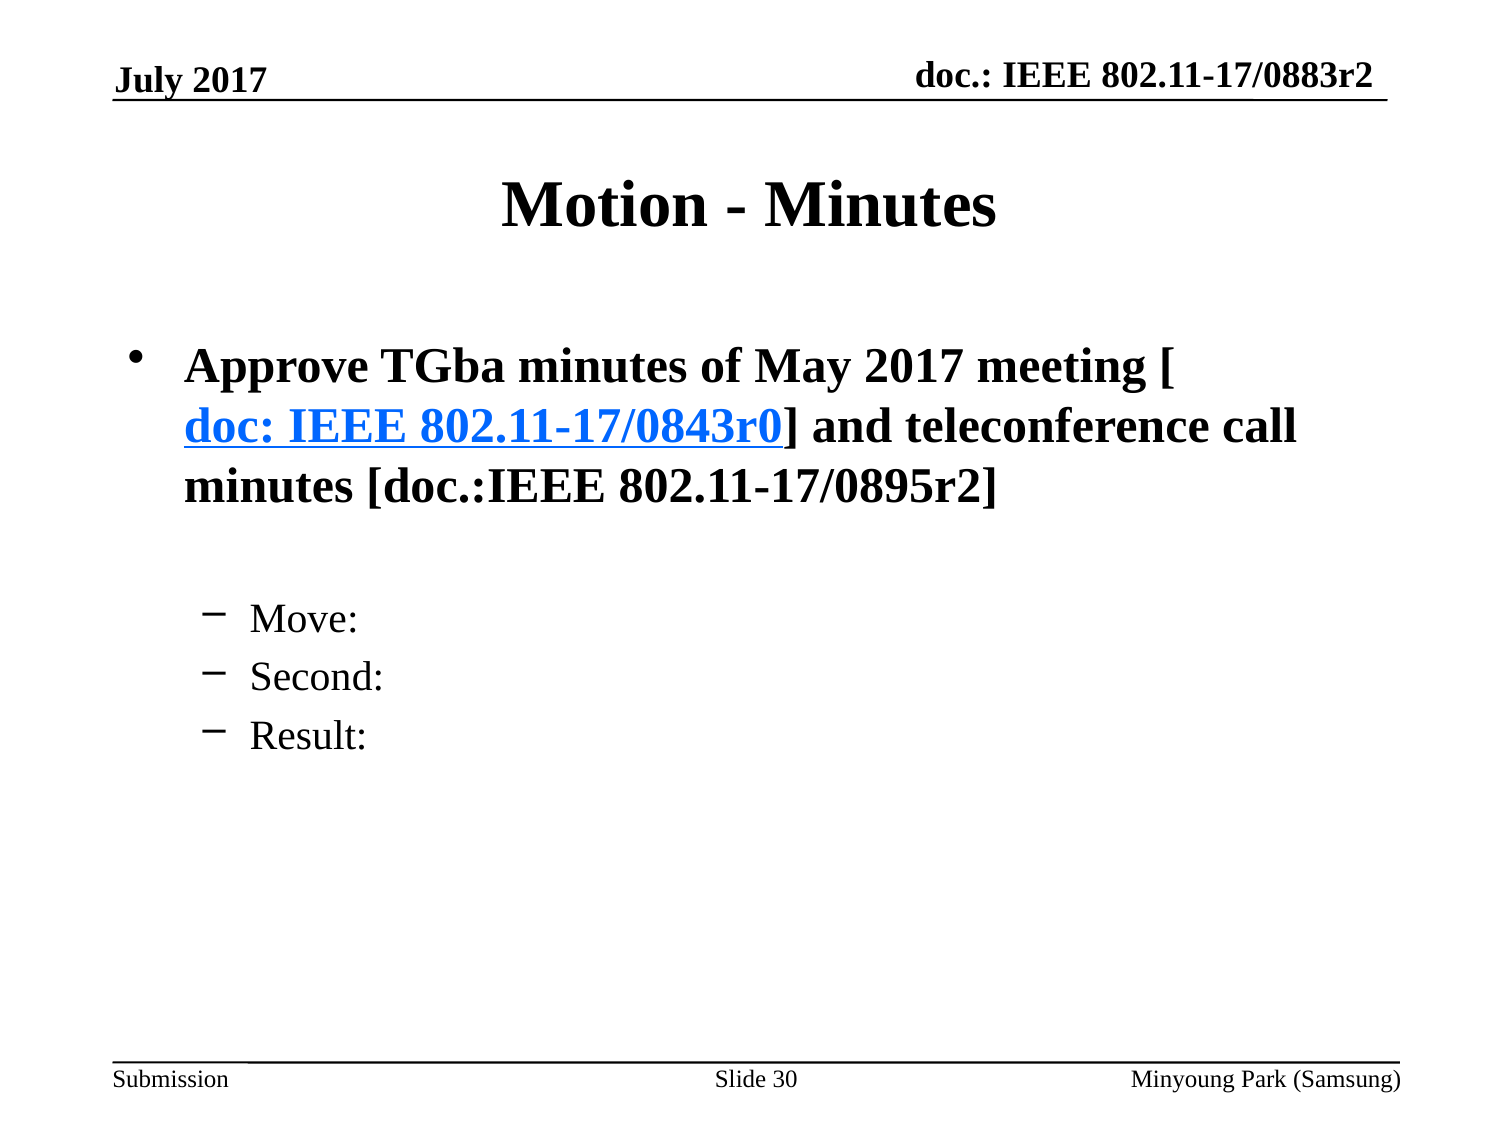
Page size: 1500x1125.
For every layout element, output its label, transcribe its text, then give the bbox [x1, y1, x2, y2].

title Motion - Minutes [112, 112, 1388, 288]
list Approve TGba minutes of May 2017 meeting [doc: IEEE 802.11-17/0843r0] and teleconference call minutes [doc.:IEEE 802.11-17/0895r2] Move: Second: Result: [112, 324, 1388, 1000]
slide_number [114, 54, 374, 101]
slide_number Slide 30 [712, 1061, 800, 1093]
footer Minyoung Park (Samsung) [949, 1061, 1402, 1093]
